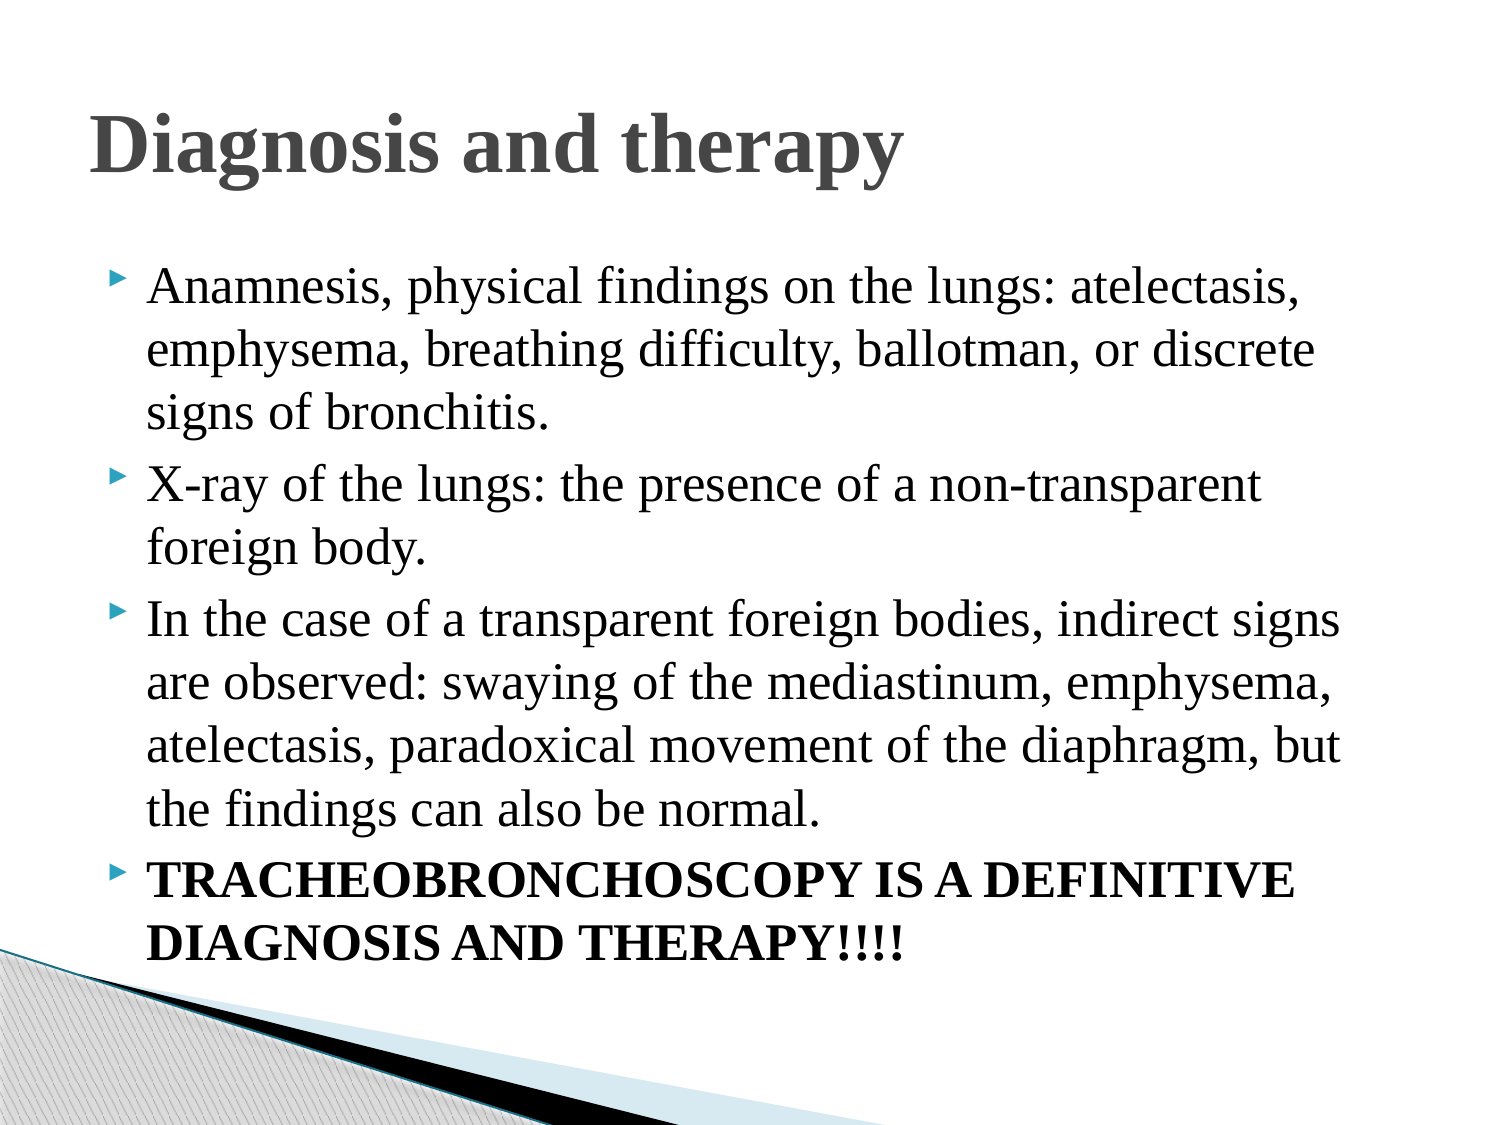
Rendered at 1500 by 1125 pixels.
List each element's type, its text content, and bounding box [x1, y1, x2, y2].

title Diagnosis and therapy [75, 45, 1425, 233]
list Anamnesis, physical findings on the lungs: atelectasis, emphysema, breathing difficulty, ballotman, or discrete signs of bronchitis. X-ray of the lungs: the presence of a non-transparent foreign body. In the case of a transparent foreign bodies, indirect signs are observed: swaying of the mediastinum, emphysema, atelectasis, paradoxical movement of the diaphragm, but the findings can also be normal. TRACHEOBRONCHOSCOPY IS A DEFINITIVE DIAGNOSIS AND THERAPY!!!! [75, 243, 1425, 986]
